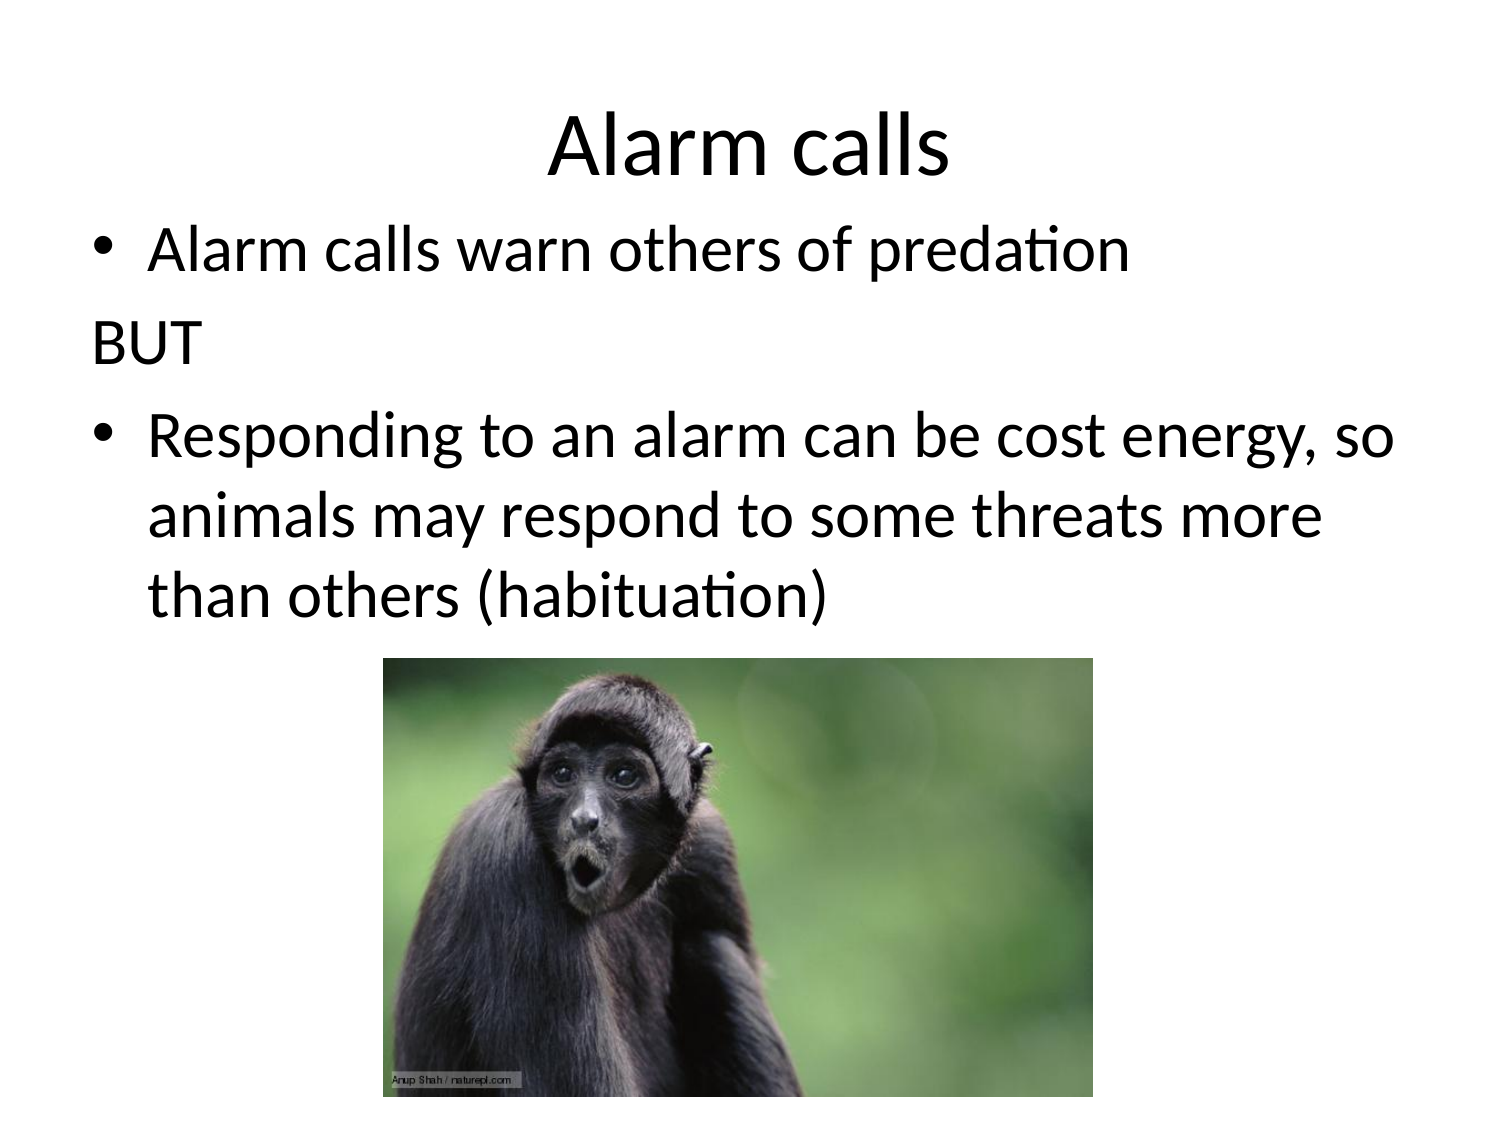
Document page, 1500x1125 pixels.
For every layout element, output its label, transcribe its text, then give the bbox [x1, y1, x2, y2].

title Alarm calls [75, 45, 1425, 233]
list Alarm calls warn others of predation BUT Responding to an alarm can be cost energy, so animals may respond to some threats more than others (habituation) [76, 197, 1427, 940]
picture [383, 658, 1093, 1097]
